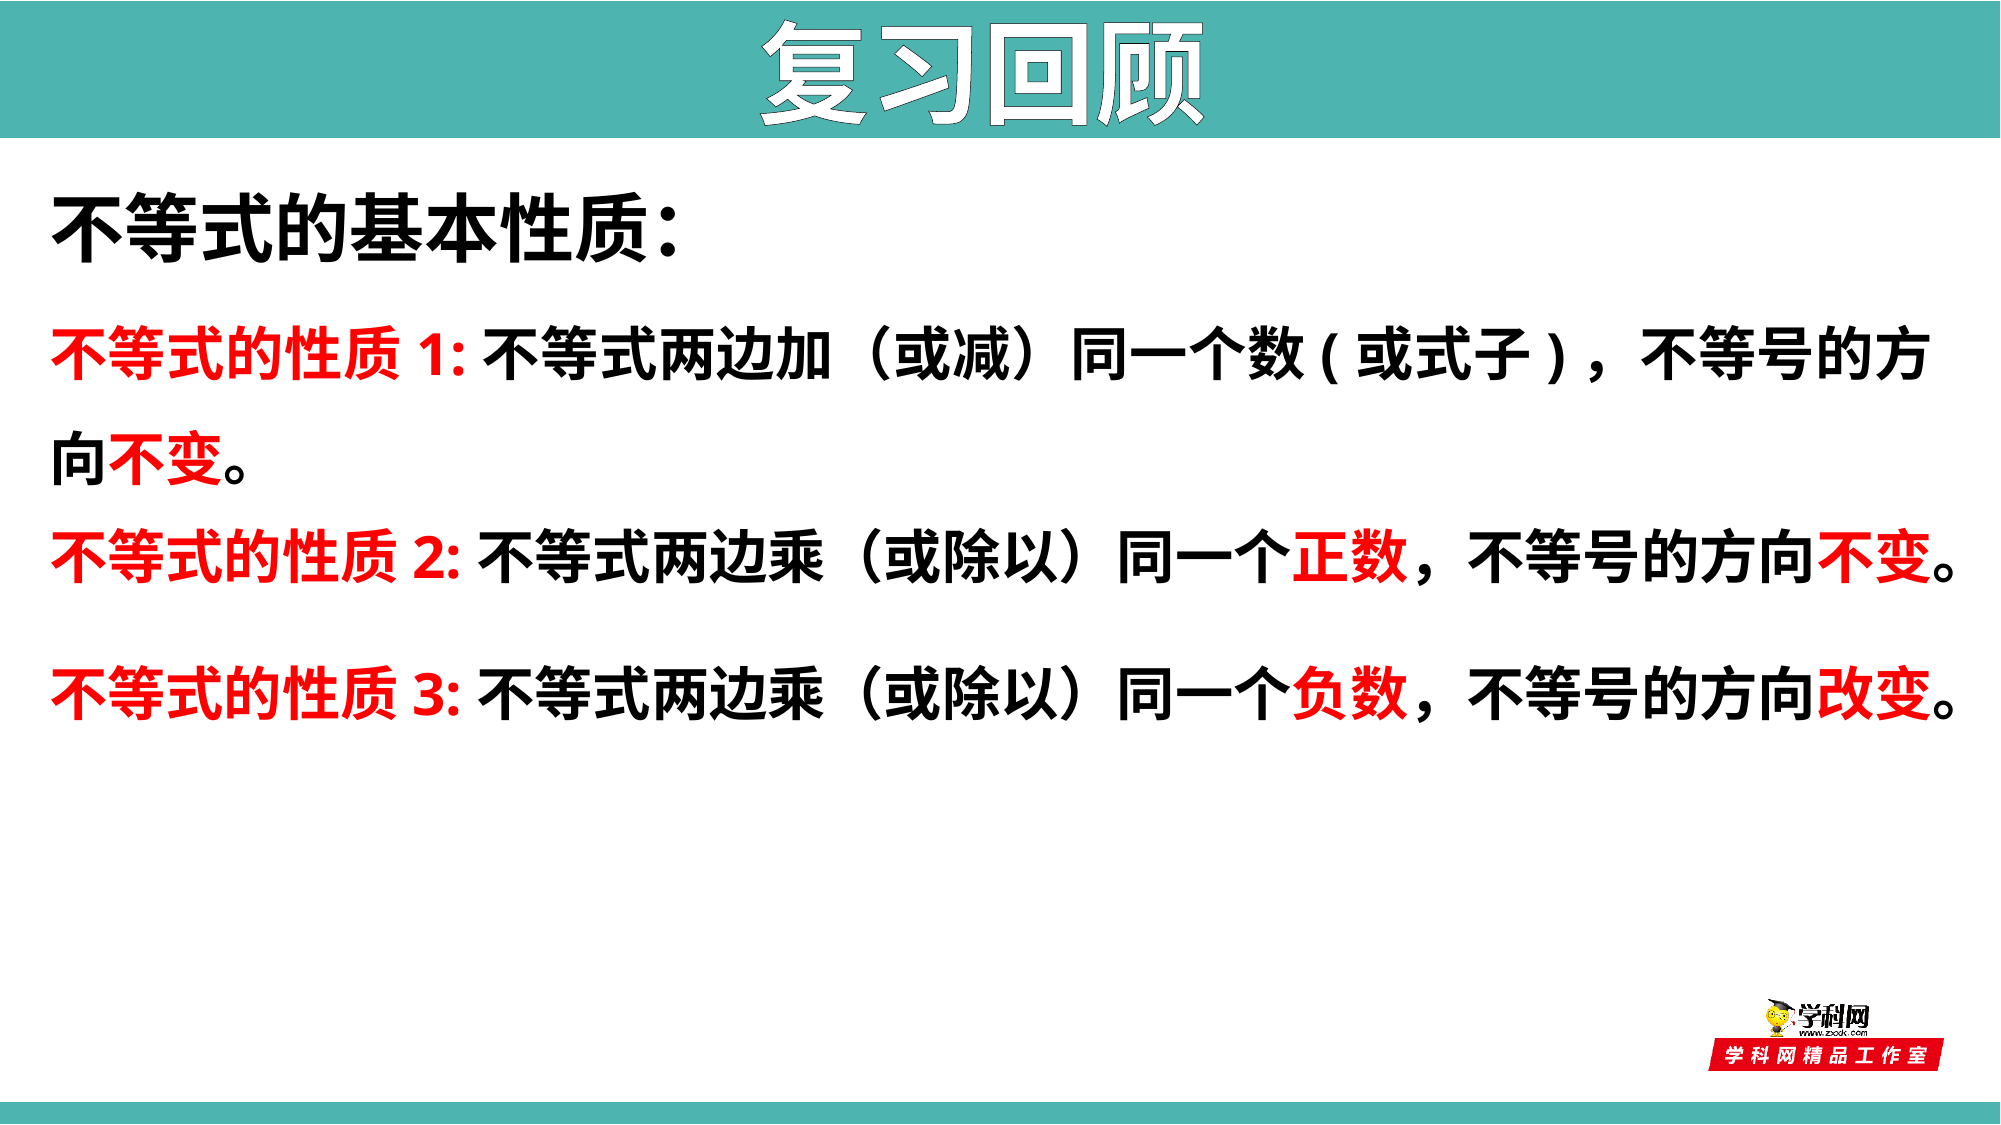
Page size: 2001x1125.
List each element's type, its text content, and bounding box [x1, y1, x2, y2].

text_box 复习回顾 [742, 0, 1223, 146]
text_box 不等式的性质1:不等式两边加（或减）同一个数(或式子)，不等号的方向不变。 [34, 274, 1948, 477]
text_box 不等式的性质3:不等式两边乘（或除以）同一个负数，不等号的方向改变。 [34, 614, 2000, 735]
text_box 不等式的基本性质： [34, 146, 713, 279]
picture [0, 1, 2001, 1124]
text_box 不等式的性质2:不等式两边乘（或除以）同一个正数，不等号的方向不变。 [34, 477, 1983, 597]
